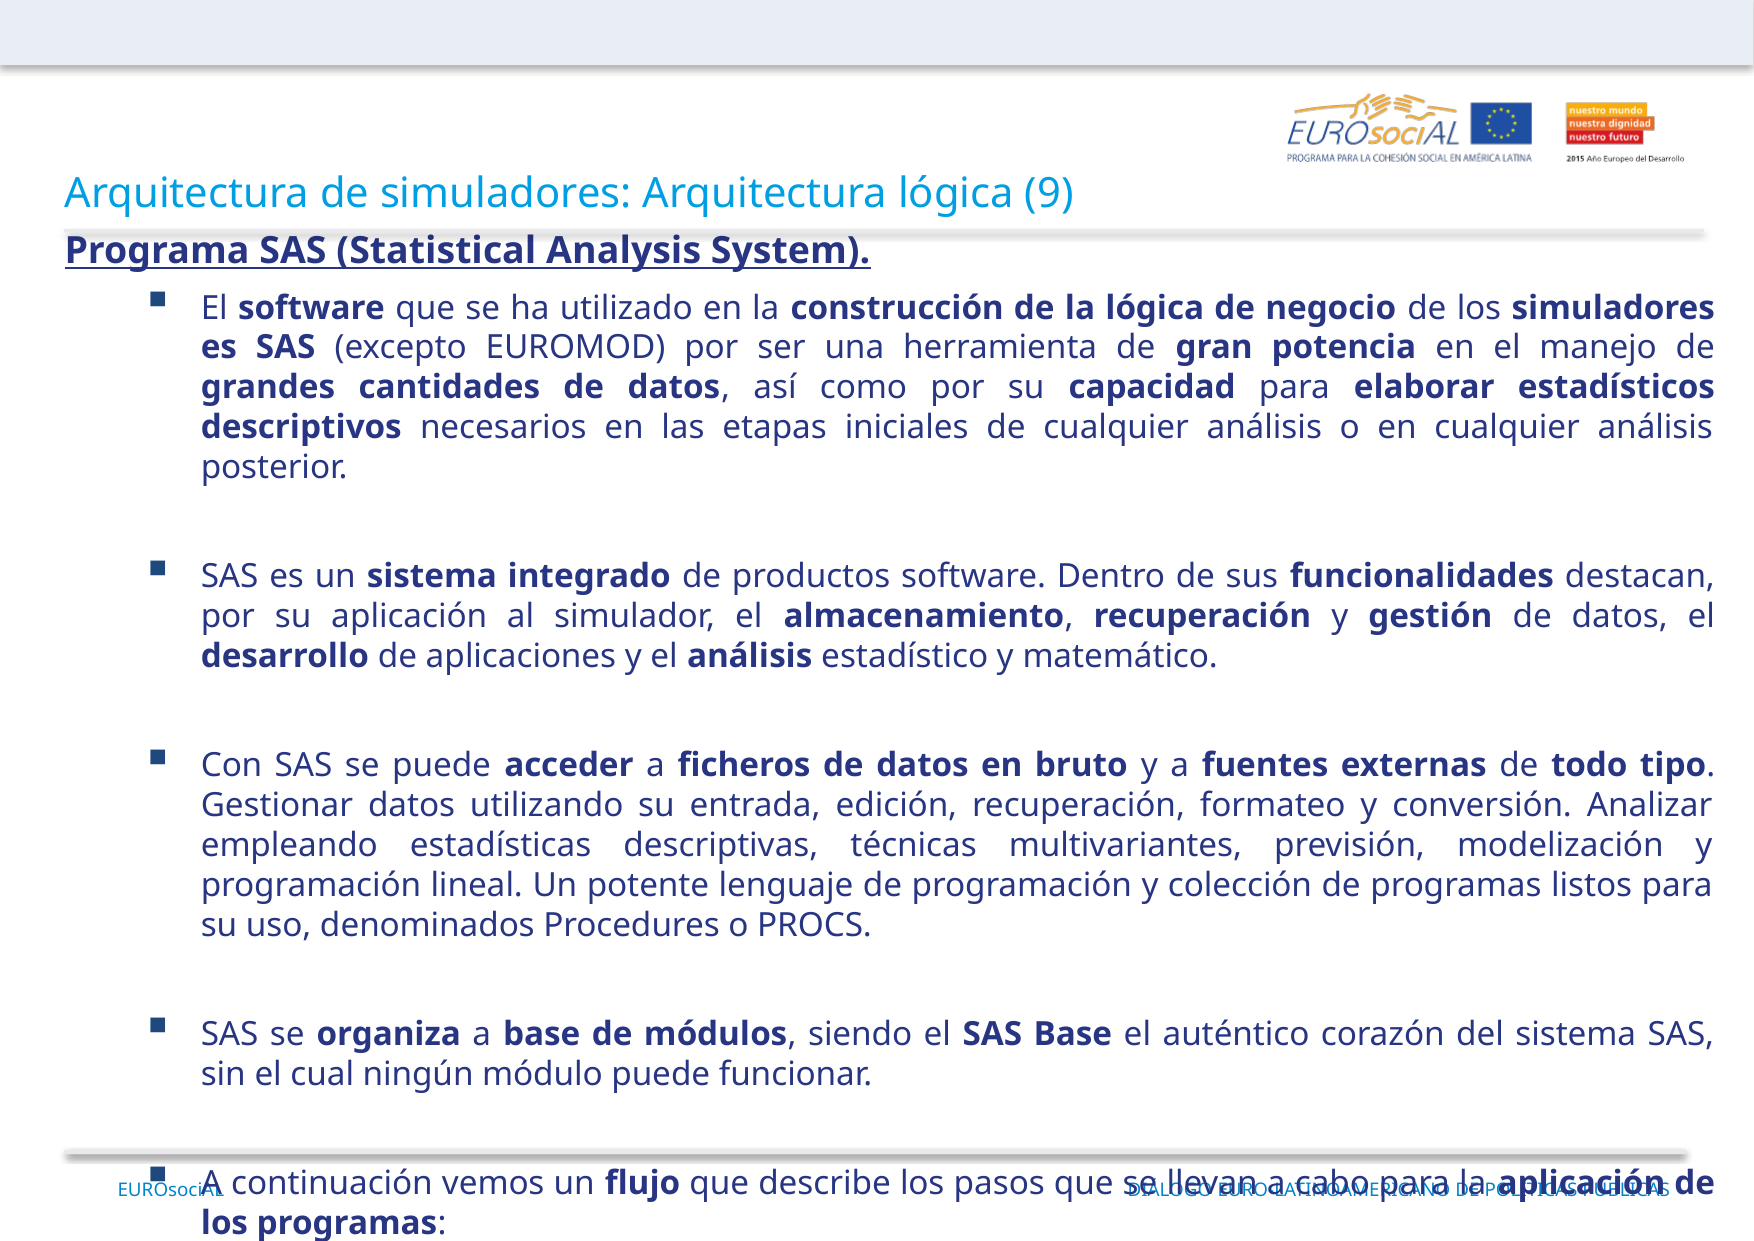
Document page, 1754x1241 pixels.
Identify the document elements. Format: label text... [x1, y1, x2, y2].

picture [1648, 1187, 1655, 1194]
picture [1410, 1183, 1417, 1193]
picture [1278, 88, 1692, 173]
picture [1340, 1190, 1347, 1196]
picture [1392, 1183, 1397, 1193]
picture [1184, 1182, 1195, 1188]
text_box Programa SAS (Statistical Analysis System). El software que se ha utilizado en la construcción de la lógica de negocio de los simuladores es SAS (excepto EUROMOD) por ser una herramienta de gran potencia en el manejo de grandes cantidades de datos, así como por su capacidad para elaborar estadísticos descriptivos necesarios en las etapas iniciales de cualquier análisis o en cualquier análisis posterior. SAS es un sistema integrado de productos software. Dentro de sus funcionalidades destacan, por su aplicación al simulador, el almacenamiento, recuperación y gestión de datos, el desarrollo de aplicaciones y el análisis estadístico y matemático. Con SAS se puede acceder a ficheros de datos en bruto y a fuentes externas de todo tipo. Gestionar datos utilizando su entrada, edición, recuperación, formateo y conversión. Analizar empleando estadísticas descriptivas, técnicas multivariantes, previsión, modelización y programación lineal. Un potente lenguaje de programación y colección de programas listos para su uso, denominados Procedures o PROCS. SAS se organiza a base de módulos, siendo el SAS Base el auténtico corazón del sistema SAS, sin el cual ningún módulo puede funcionar. A continuación vemos un flujo que describe los pasos que se llevan a cabo para la aplicación de los programas: [64, 206, 1716, 892]
text_box Arquitectura de simuladores: Arquitectura lógica (9) [49, 158, 1628, 233]
picture [1584, 1183, 1592, 1196]
picture [1612, 1183, 1618, 1193]
picture [1381, 1183, 1385, 1196]
picture [1521, 1183, 1526, 1196]
picture [1559, 1183, 1566, 1193]
picture [1636, 1182, 1643, 1192]
picture [1471, 1185, 1478, 1193]
picture [203, 1183, 210, 1193]
